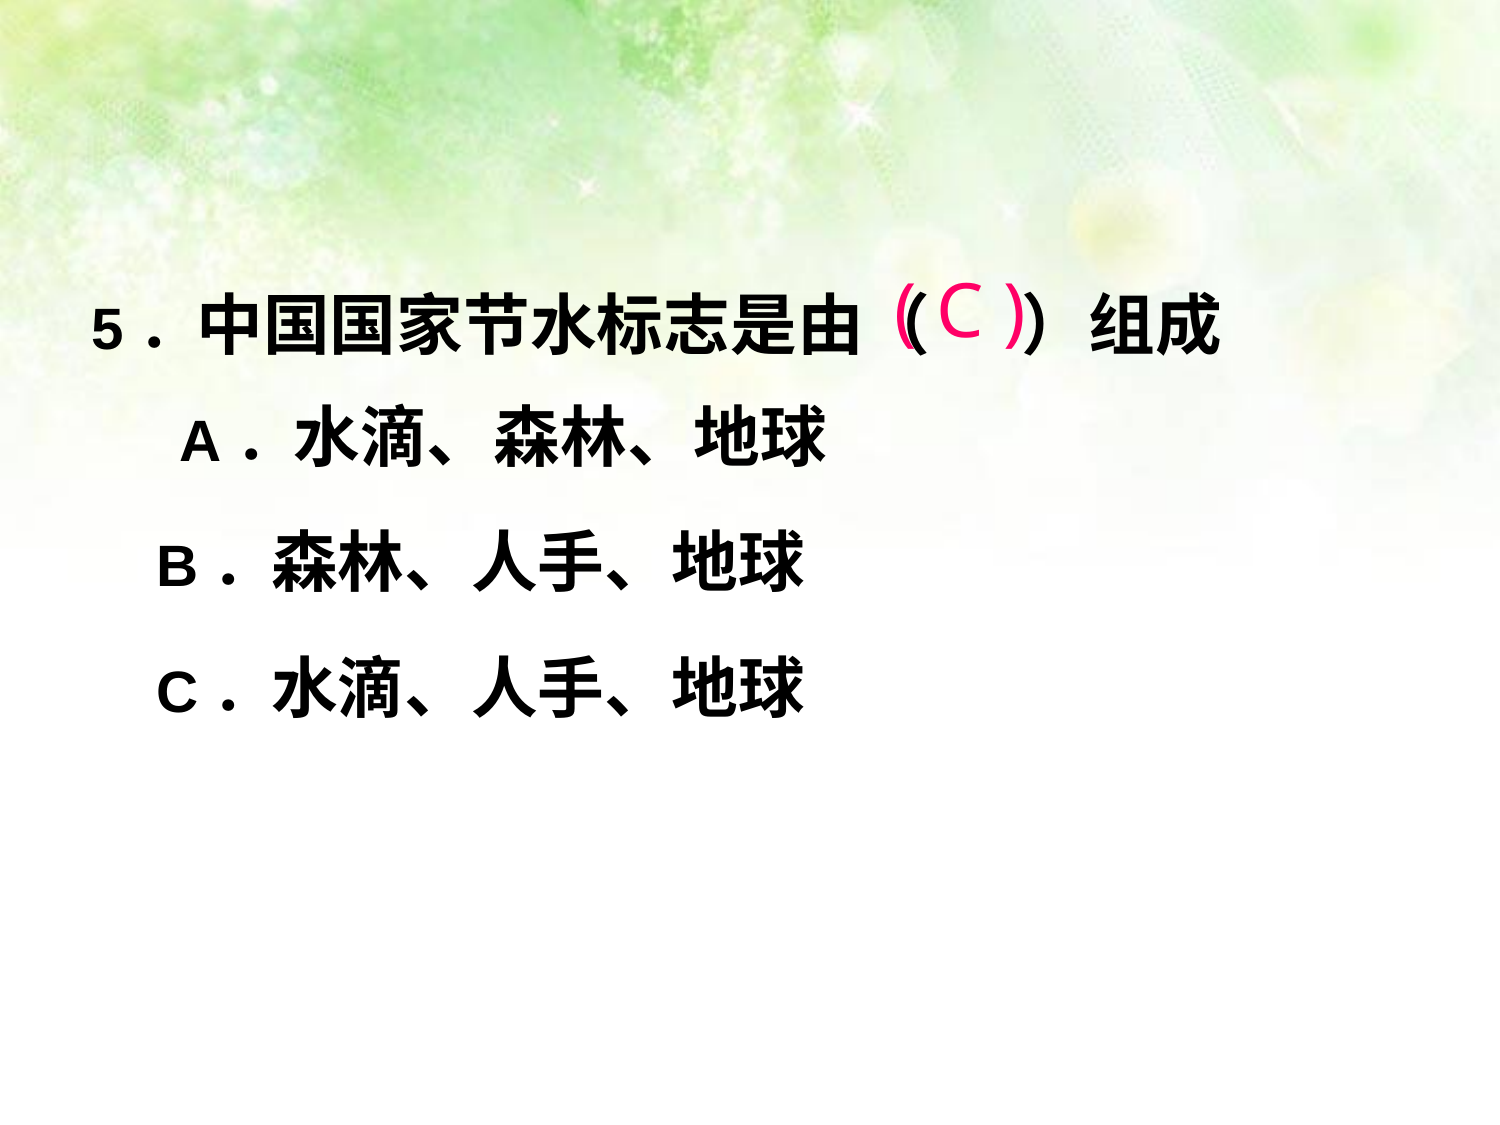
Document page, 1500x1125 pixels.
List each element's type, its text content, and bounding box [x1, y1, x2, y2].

list 5．中国国家节水标志是由（ ）组成 A．水滴、森林、地球 B．森林、人手、地球 C．水滴、人手、地球 [76, 243, 1424, 1006]
text_box ( C ) [879, 255, 1081, 361]
picture [0, 0, 1500, 1125]
